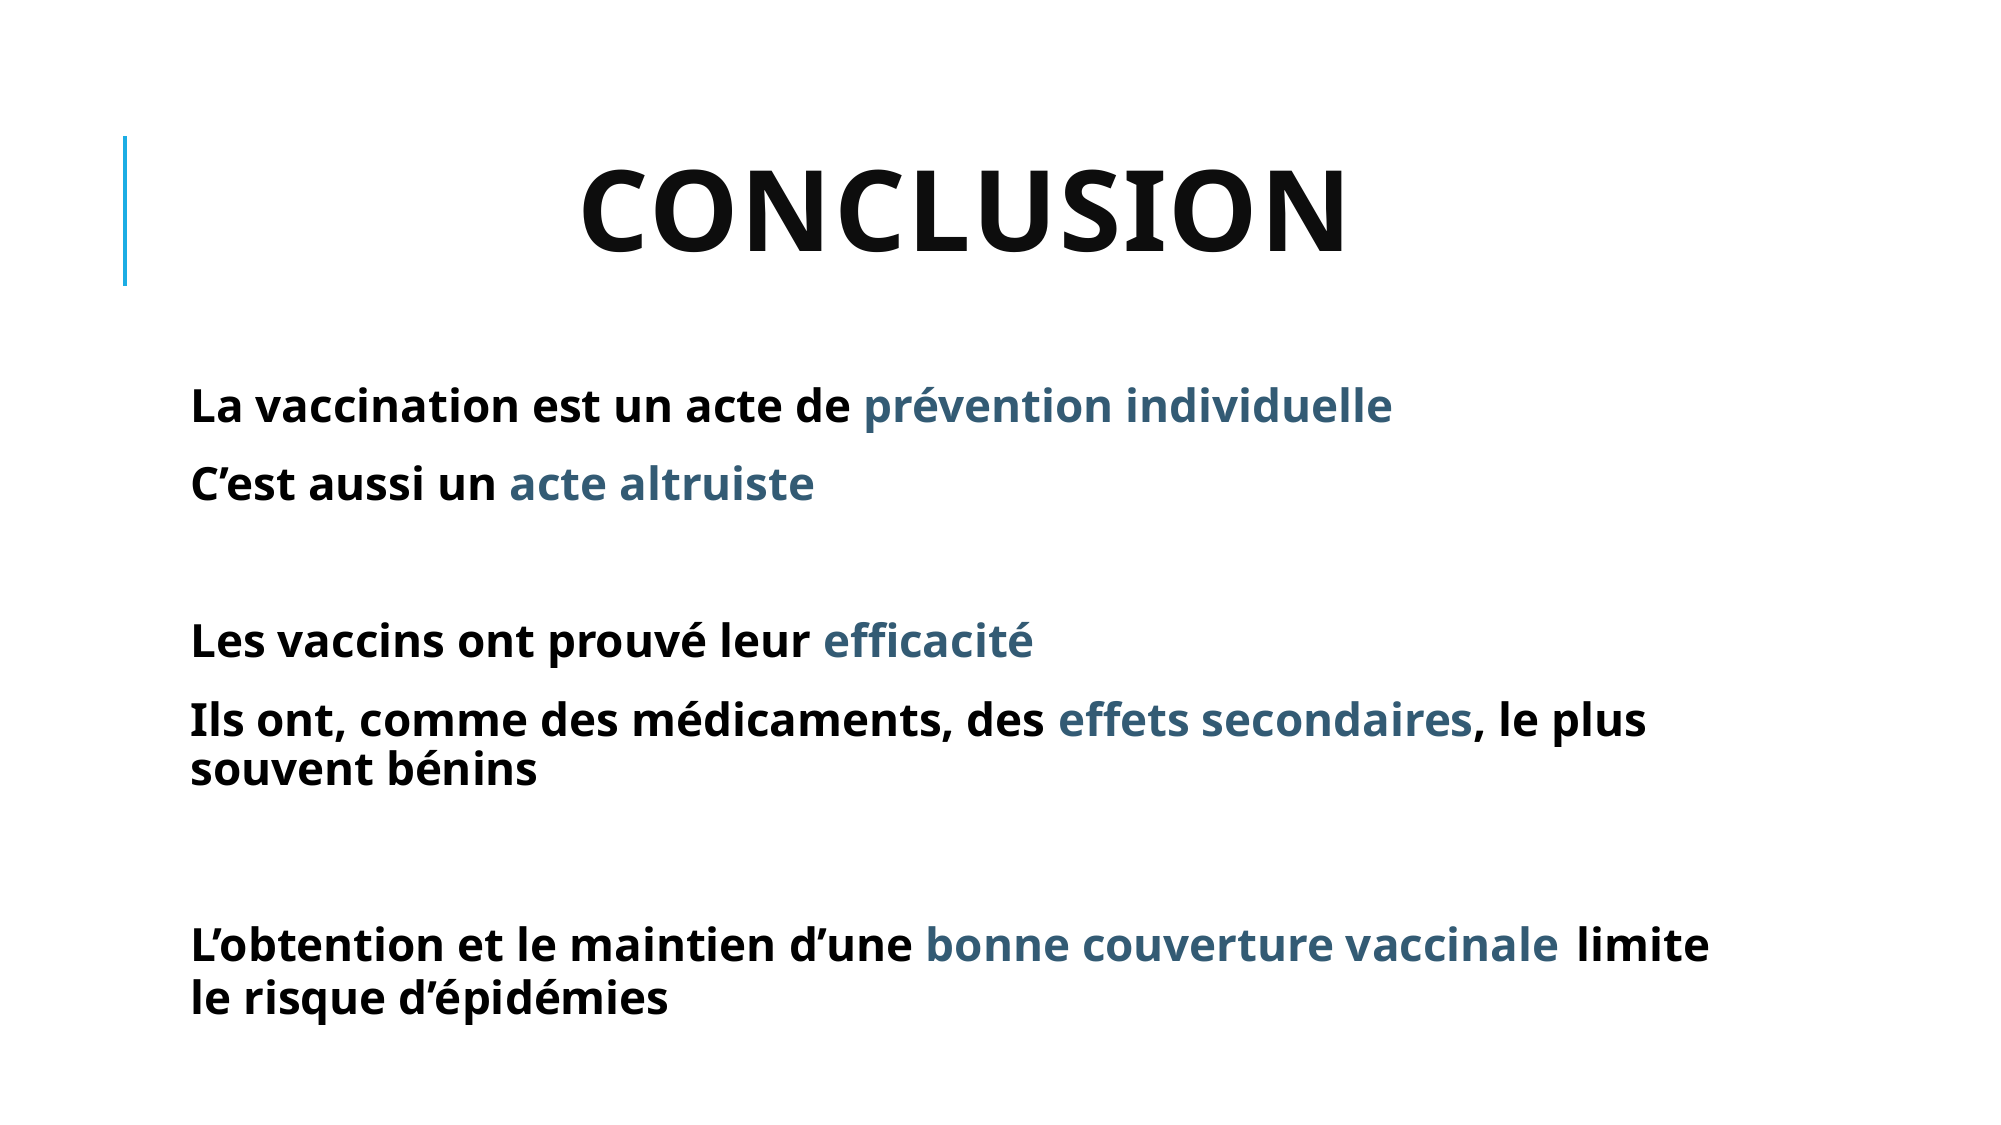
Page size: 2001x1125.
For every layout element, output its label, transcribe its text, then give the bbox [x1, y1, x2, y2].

list La vaccination est un acte de prévention individuelle C’est aussi un acte altruiste Les vaccins ont prouvé leur efficacité Ils ont, comme des médicaments, des effets secondaires, le plus souvent bénins L’obtention et le maintien d’une bonne couverture vaccinale limite le risque d’épidémies [168, 375, 1763, 1035]
title Conclusion [168, 96, 1763, 342]
